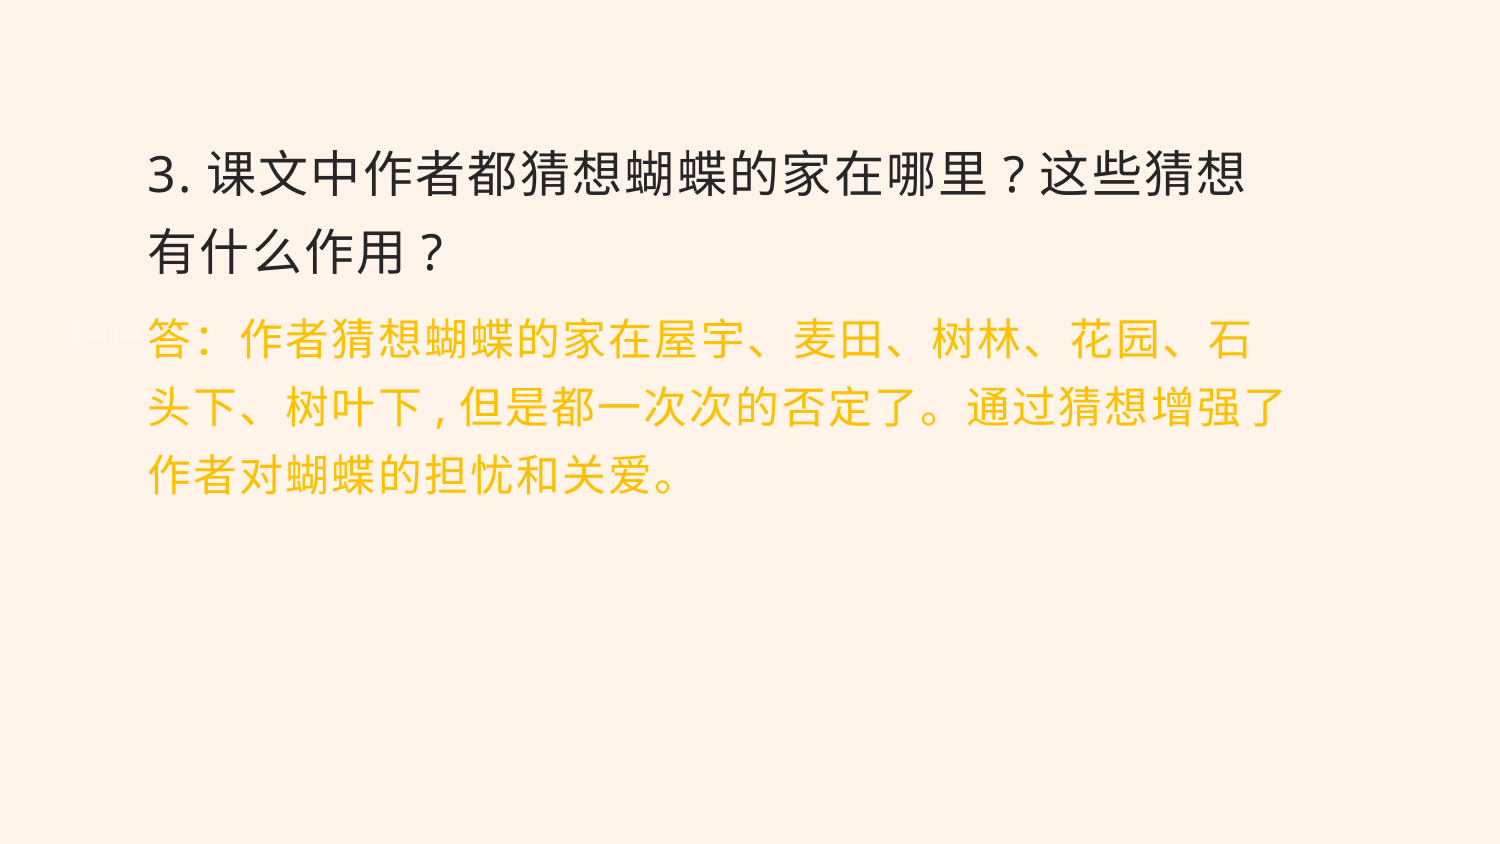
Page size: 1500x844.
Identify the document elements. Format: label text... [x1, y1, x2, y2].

list 3.课文中作者都猜想蝴蝶的家在哪里?这些猜想有什么作用? 答：作者猜想蝴蝶的家在屋宇、麦田、树林、花园、石头下、树叶下,但是都一次次的否定了。通过猜想增强了作者对蝴蝶的担忧和关爱。 [136, 118, 1308, 782]
